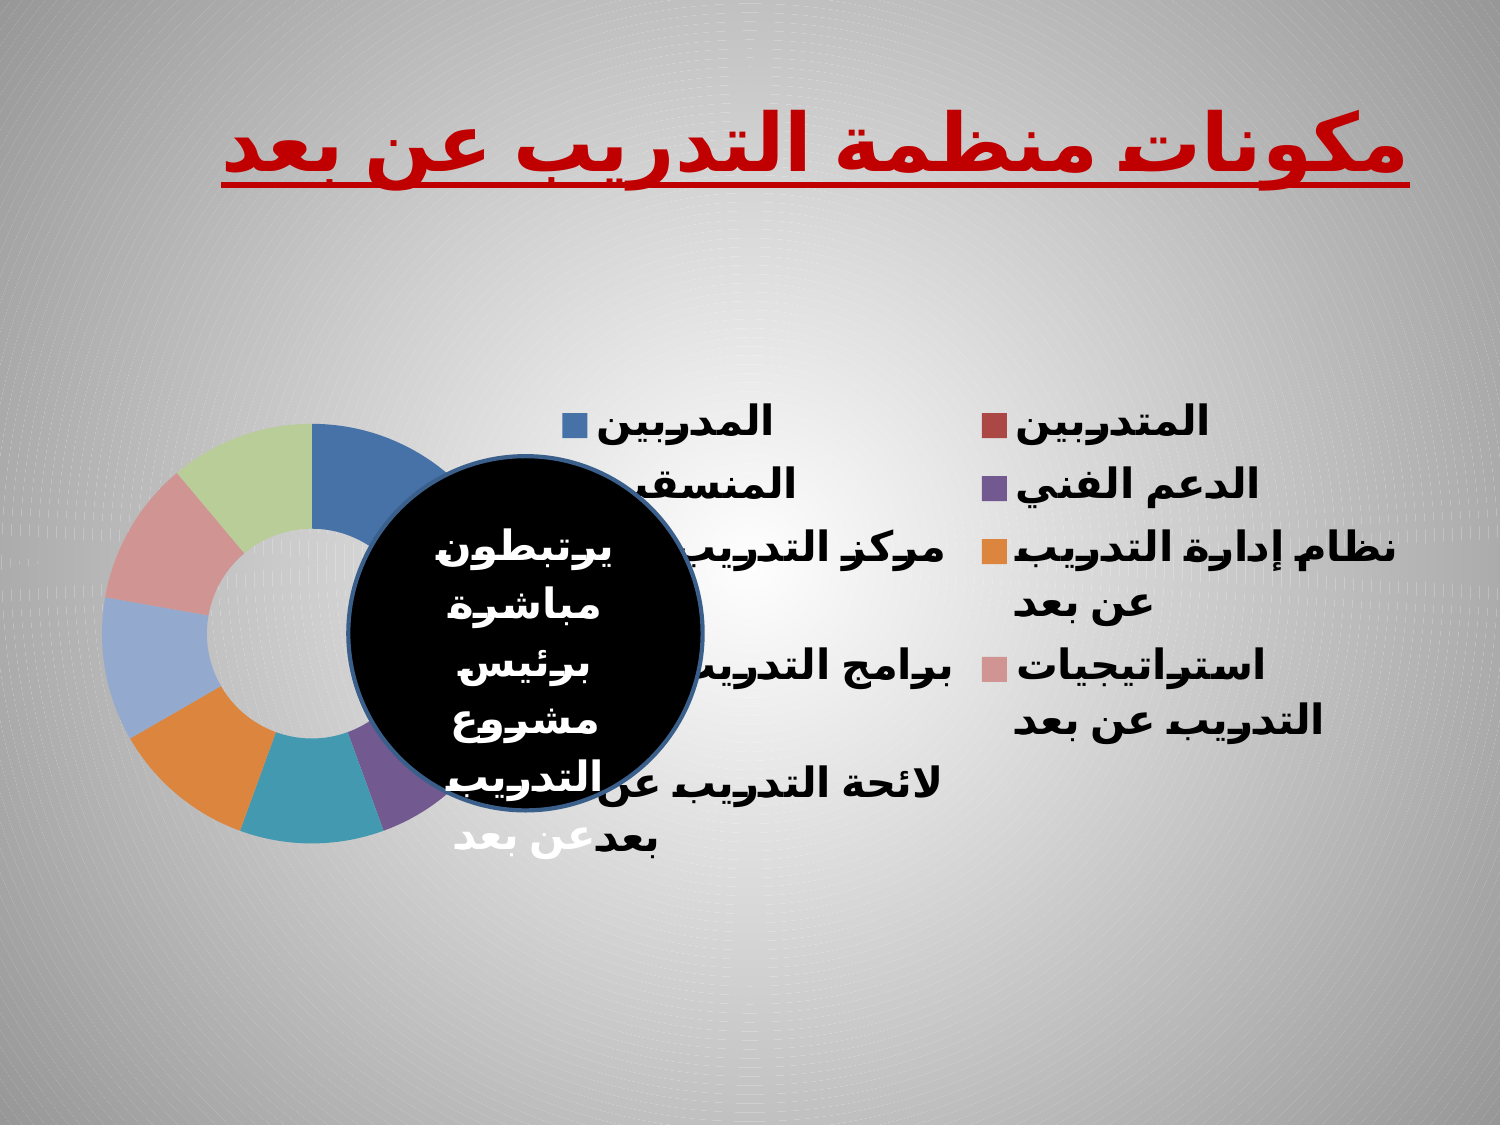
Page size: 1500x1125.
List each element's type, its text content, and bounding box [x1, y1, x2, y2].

title مكونات منظمة التدريب عن بعد [75, 45, 1425, 233]
chart [74, 262, 1426, 1006]
